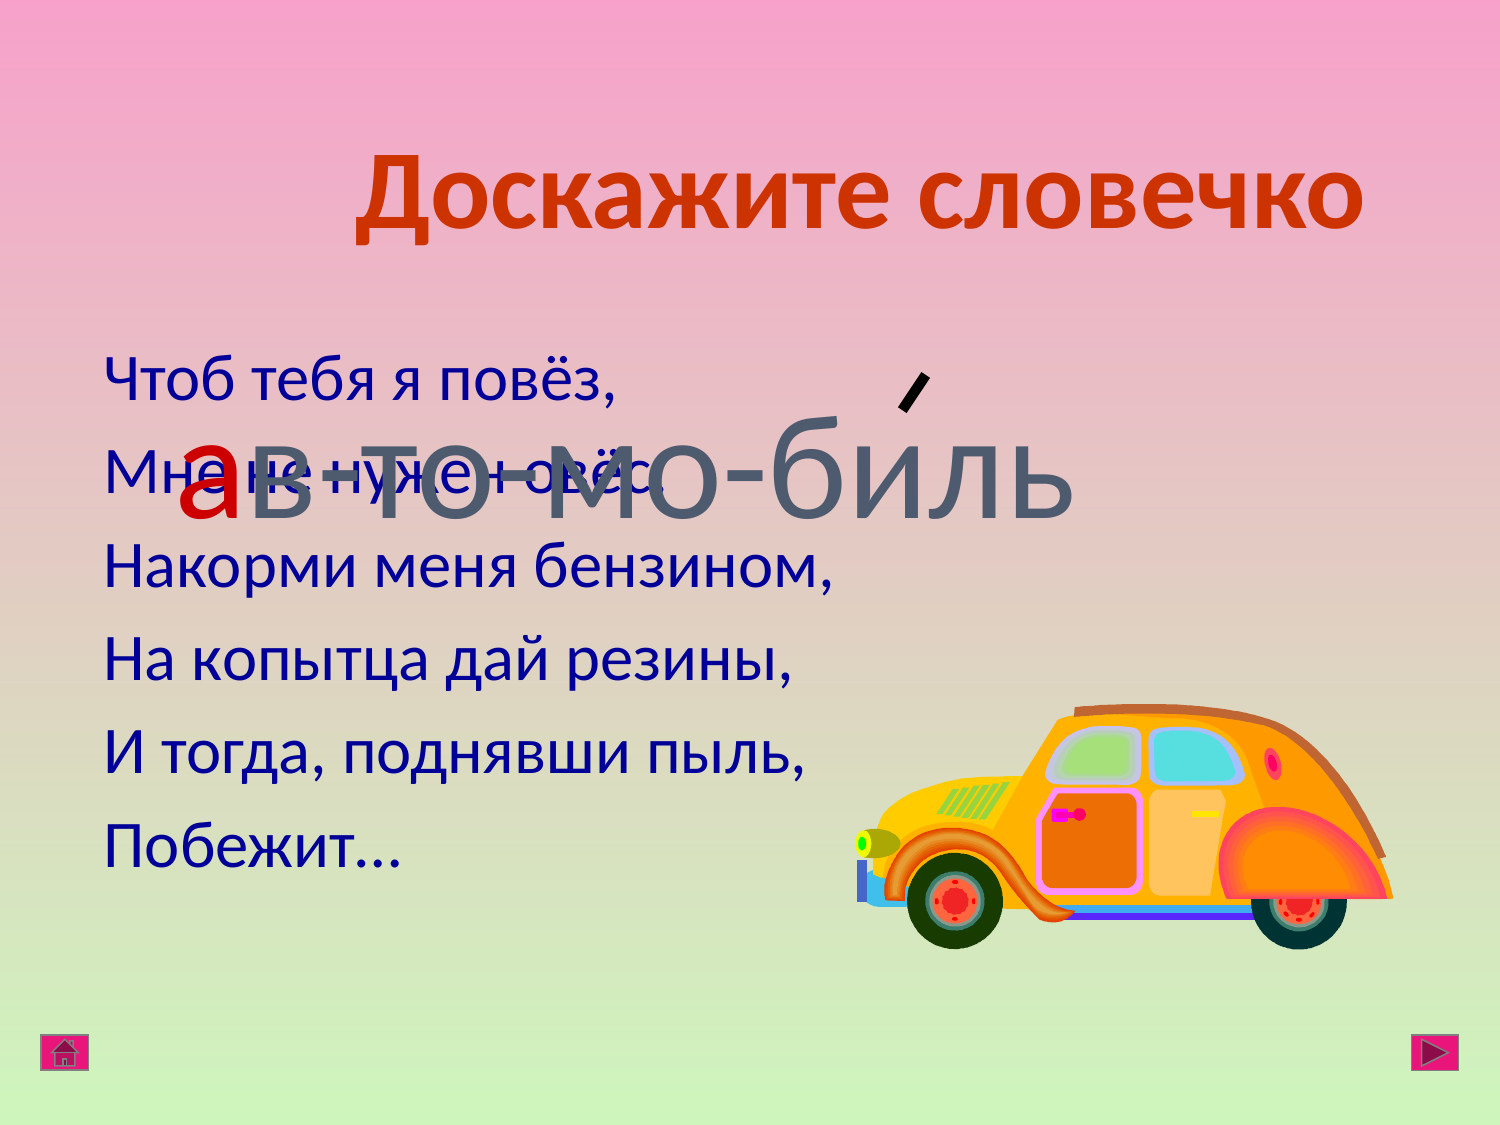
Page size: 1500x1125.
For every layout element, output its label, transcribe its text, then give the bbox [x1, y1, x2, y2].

picture [855, 697, 1400, 956]
title Доскажите словечко [221, 90, 1500, 278]
list Чтоб тебя я повёз, Мне не нужен овёс. Накорми меня бензином, На копытца дай резины, И тогда, поднявши пыль, Побежит… [88, 326, 1142, 929]
text_box [41, 1034, 89, 1071]
text_box ав-то-мо-биль [159, 361, 1365, 557]
text_box [1411, 1034, 1459, 1071]
